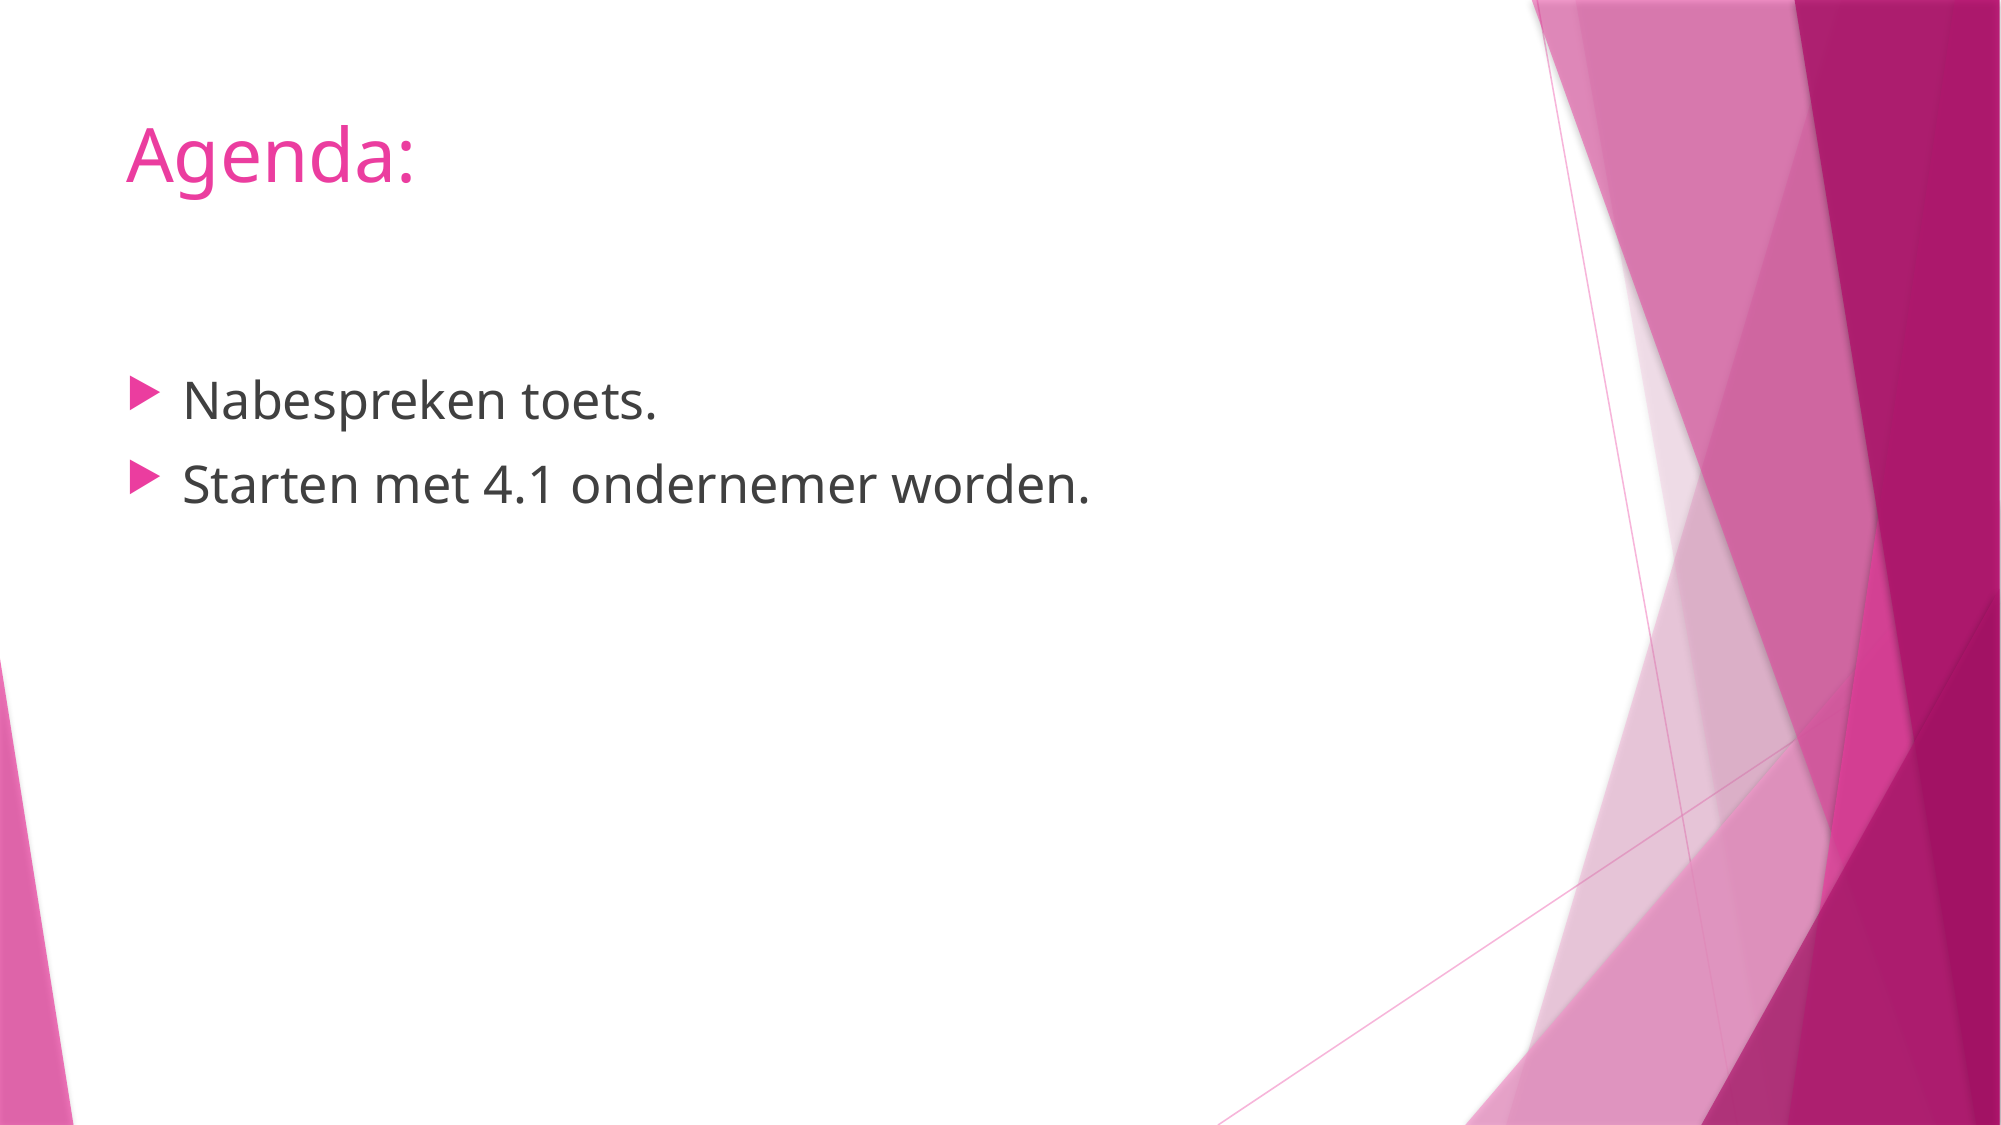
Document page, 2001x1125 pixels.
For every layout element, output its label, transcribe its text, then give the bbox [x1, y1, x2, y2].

list Nabespreken toets. Starten met 4.1 ondernemer worden. [111, 360, 1522, 997]
title Agenda: [111, 99, 1522, 317]
